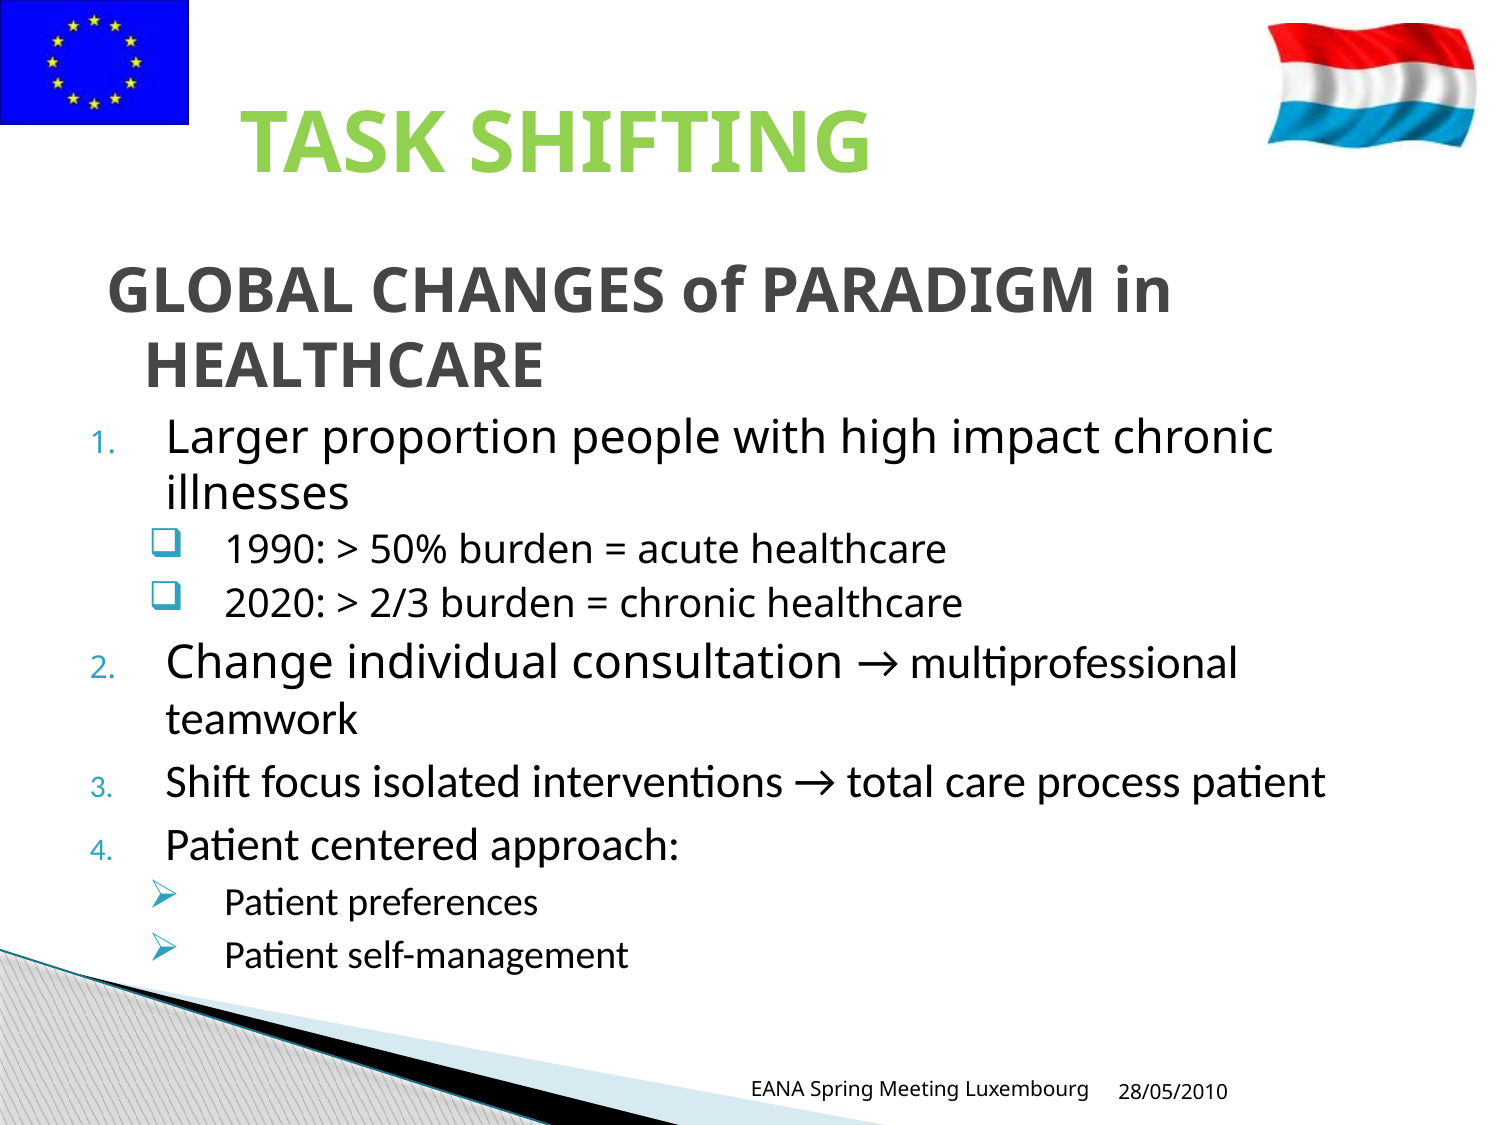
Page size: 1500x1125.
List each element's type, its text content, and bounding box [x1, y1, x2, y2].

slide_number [1105, 1051, 1419, 1112]
picture [1268, 23, 1477, 149]
list GLOBAL CHANGES of PARADIGM in HEALTHCARE Larger proportion people with high impact chronic illnesses 1990: > 50% burden = acute healthcare 2020: > 2/3 burden = chronic healthcare Change individual consultation → multiprofessional teamwork Shift focus isolated interventions → total care process patient Patient centered approach: Patient preferences Patient self-management [75, 243, 1425, 986]
picture [0, 0, 190, 126]
footer EANA Spring Meeting Luxembourg [718, 1051, 1105, 1112]
title TASK SHIFTING [75, 45, 1425, 233]
